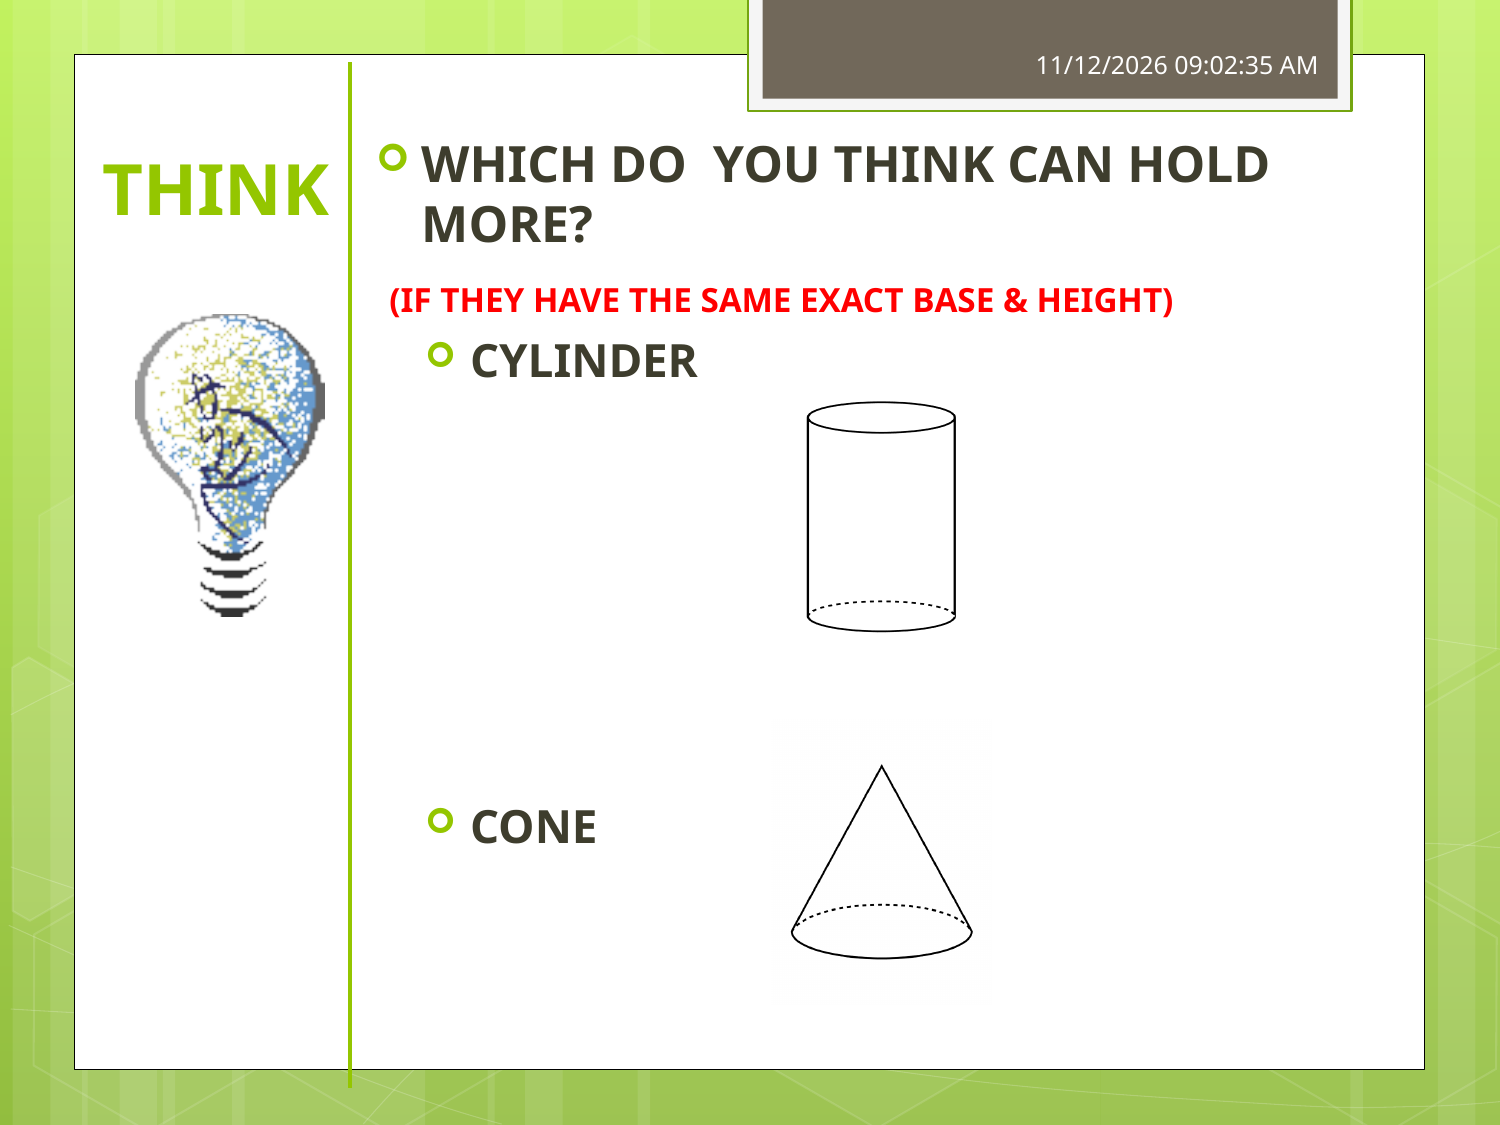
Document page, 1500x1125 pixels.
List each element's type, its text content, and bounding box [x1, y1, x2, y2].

picture [712, 337, 1051, 696]
list WHICH DO YOU THINK CAN HOLD MORE? (IF THEY HAVE THE SAME EXACT BASE & HEIGHT) CYLINDER CONE [354, 125, 1425, 1063]
picture [770, 718, 992, 1005]
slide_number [983, 36, 1334, 97]
picture [135, 314, 326, 617]
title THINK [87, 137, 345, 238]
